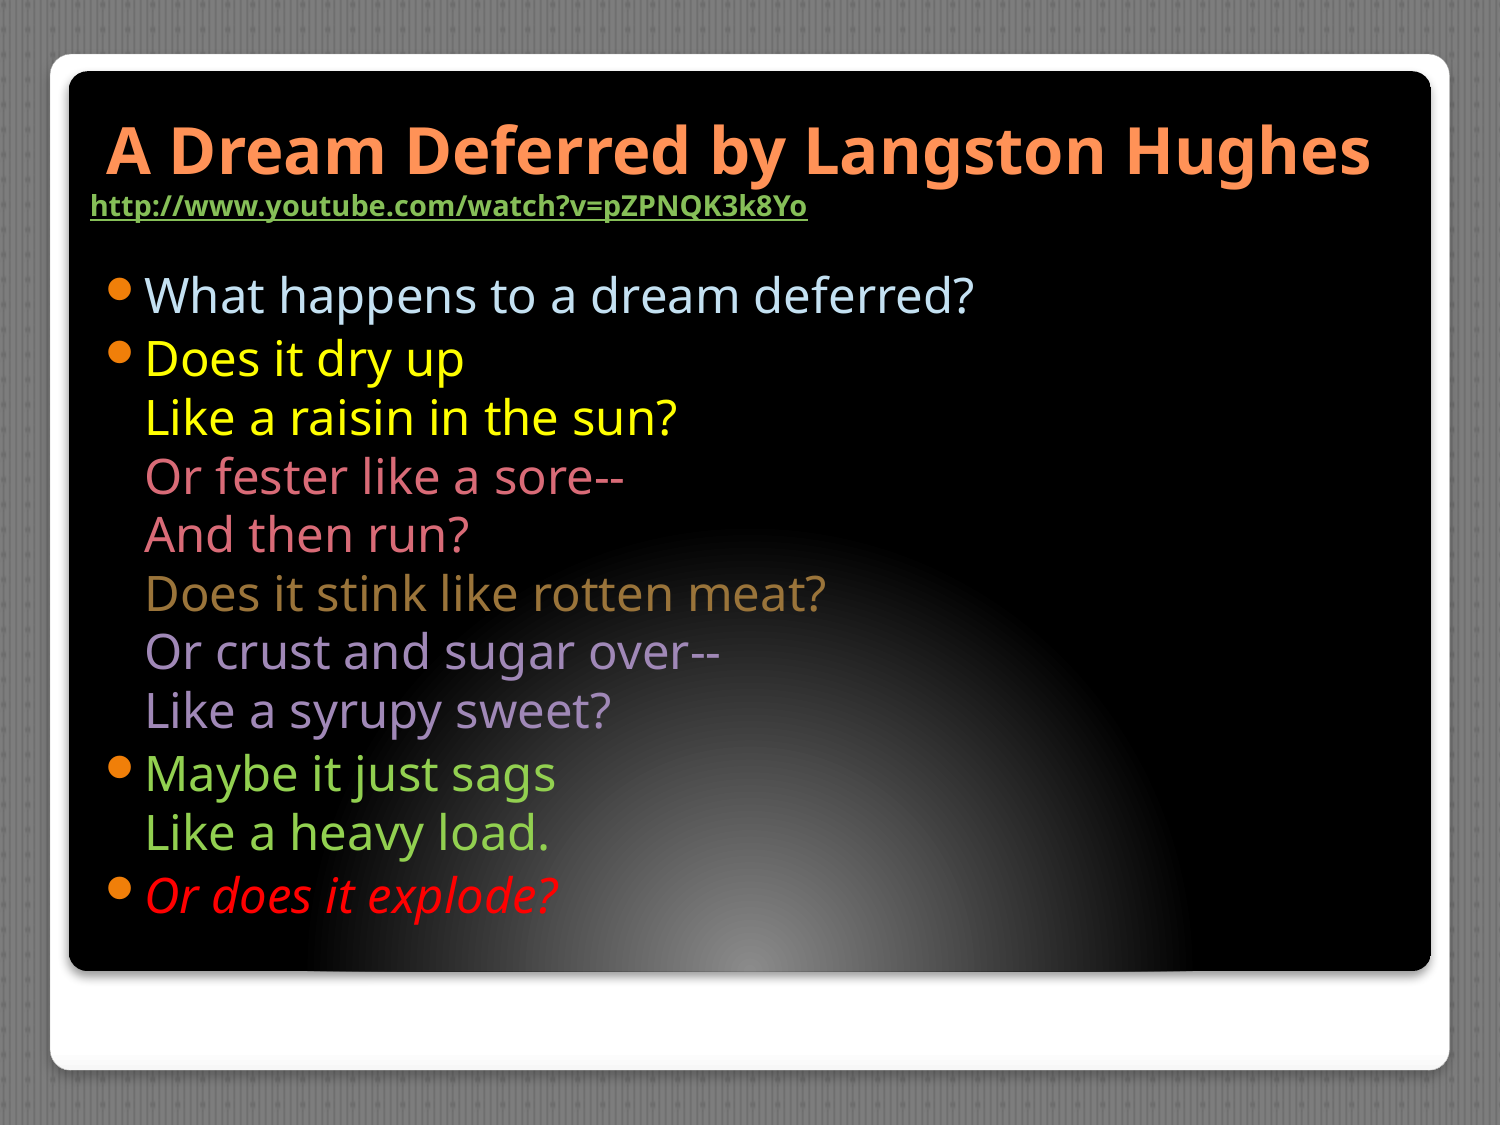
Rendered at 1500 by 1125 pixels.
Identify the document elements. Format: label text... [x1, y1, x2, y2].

list What happens to a dream deferred? Does it dry up Like a raisin in the sun? Or fester like a sore-- And then run? Does it stink like rotten meat? Or crust and sugar over-- Like a syrupy sweet? Maybe it just sags Like a heavy load. Or does it explode? [75, 249, 1418, 937]
title A Dream Deferred by Langston Hughes http://www.youtube.com/watch?v=pZPNQK3k8Yo [75, 62, 1418, 235]
